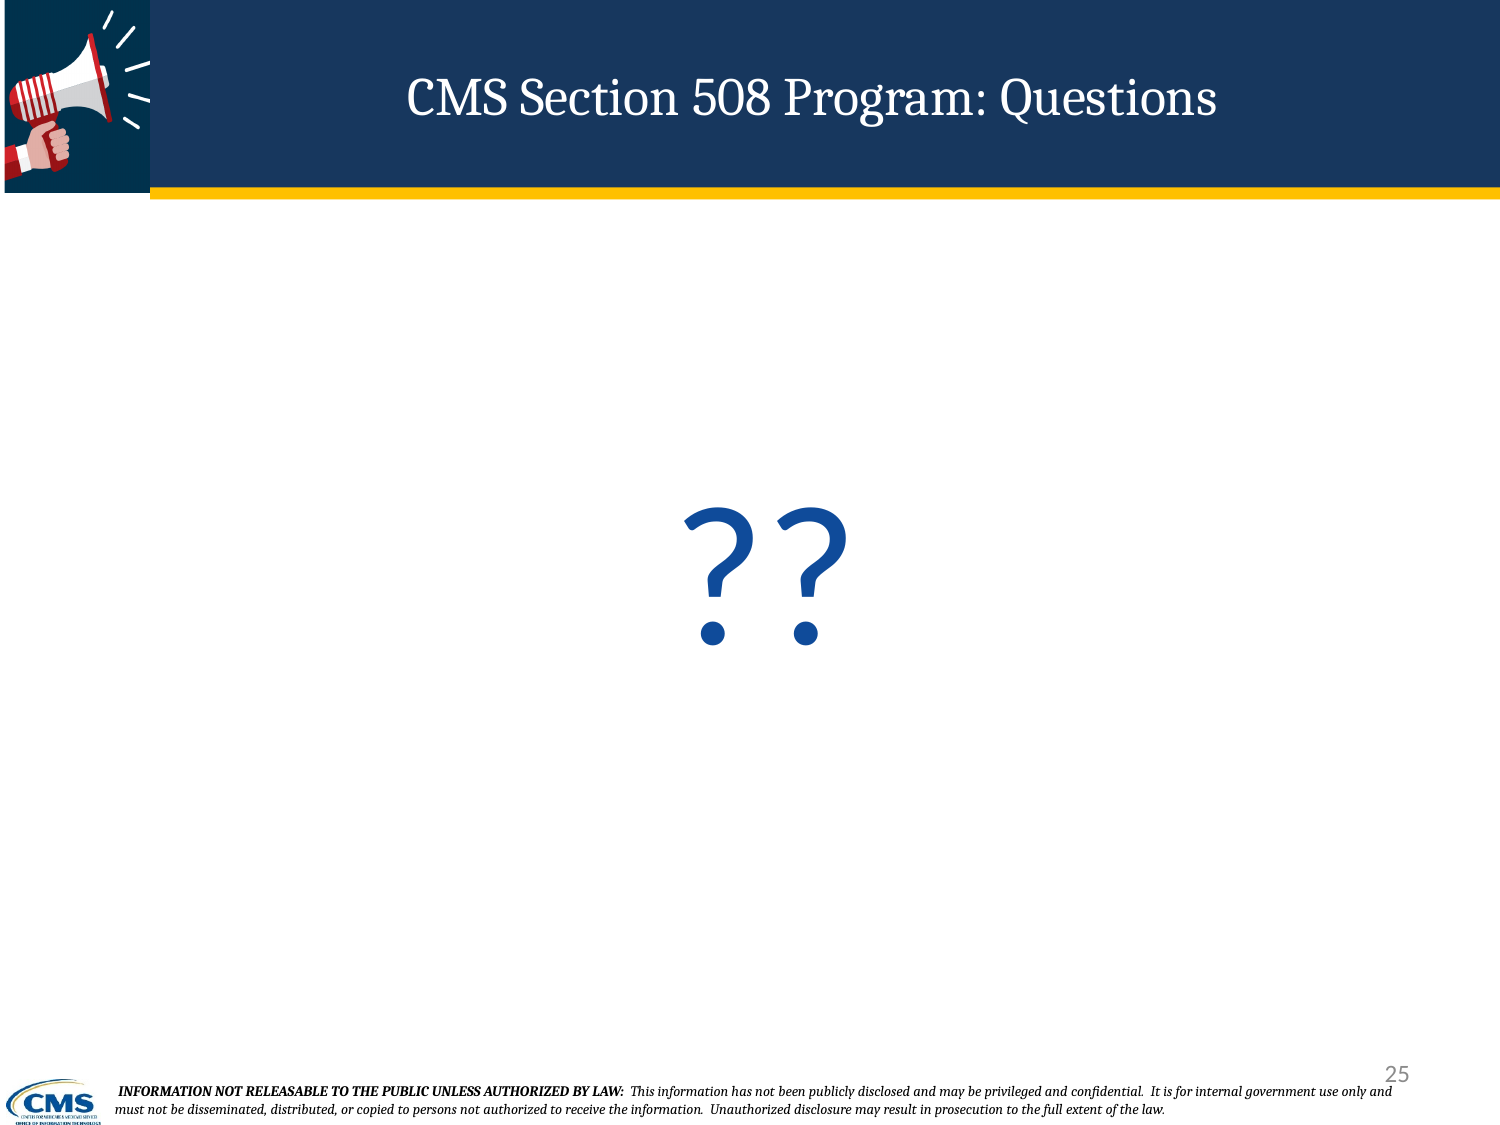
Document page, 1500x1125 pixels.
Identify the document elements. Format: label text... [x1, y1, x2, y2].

picture [5, 1079, 101, 1125]
title CMS Section 508 Program: Questions [163, 0, 1500, 188]
picture [4, 0, 163, 194]
slide_number 25 [1074, 1042, 1425, 1103]
text_box INFORMATION NOT RELEASABLE TO THE PUBLIC UNLESS AUTHORIZED BY LAW: This information has not been publicly disclosed and may be privileged and confidential. It is for internal government use only and must not be disseminated, distributed, or copied to persons not authorized to receive the information. Unauthorized disclosure may result in prosecution to the full extent of the law. [100, 1074, 1413, 1125]
text_box ?? [657, 437, 874, 693]
